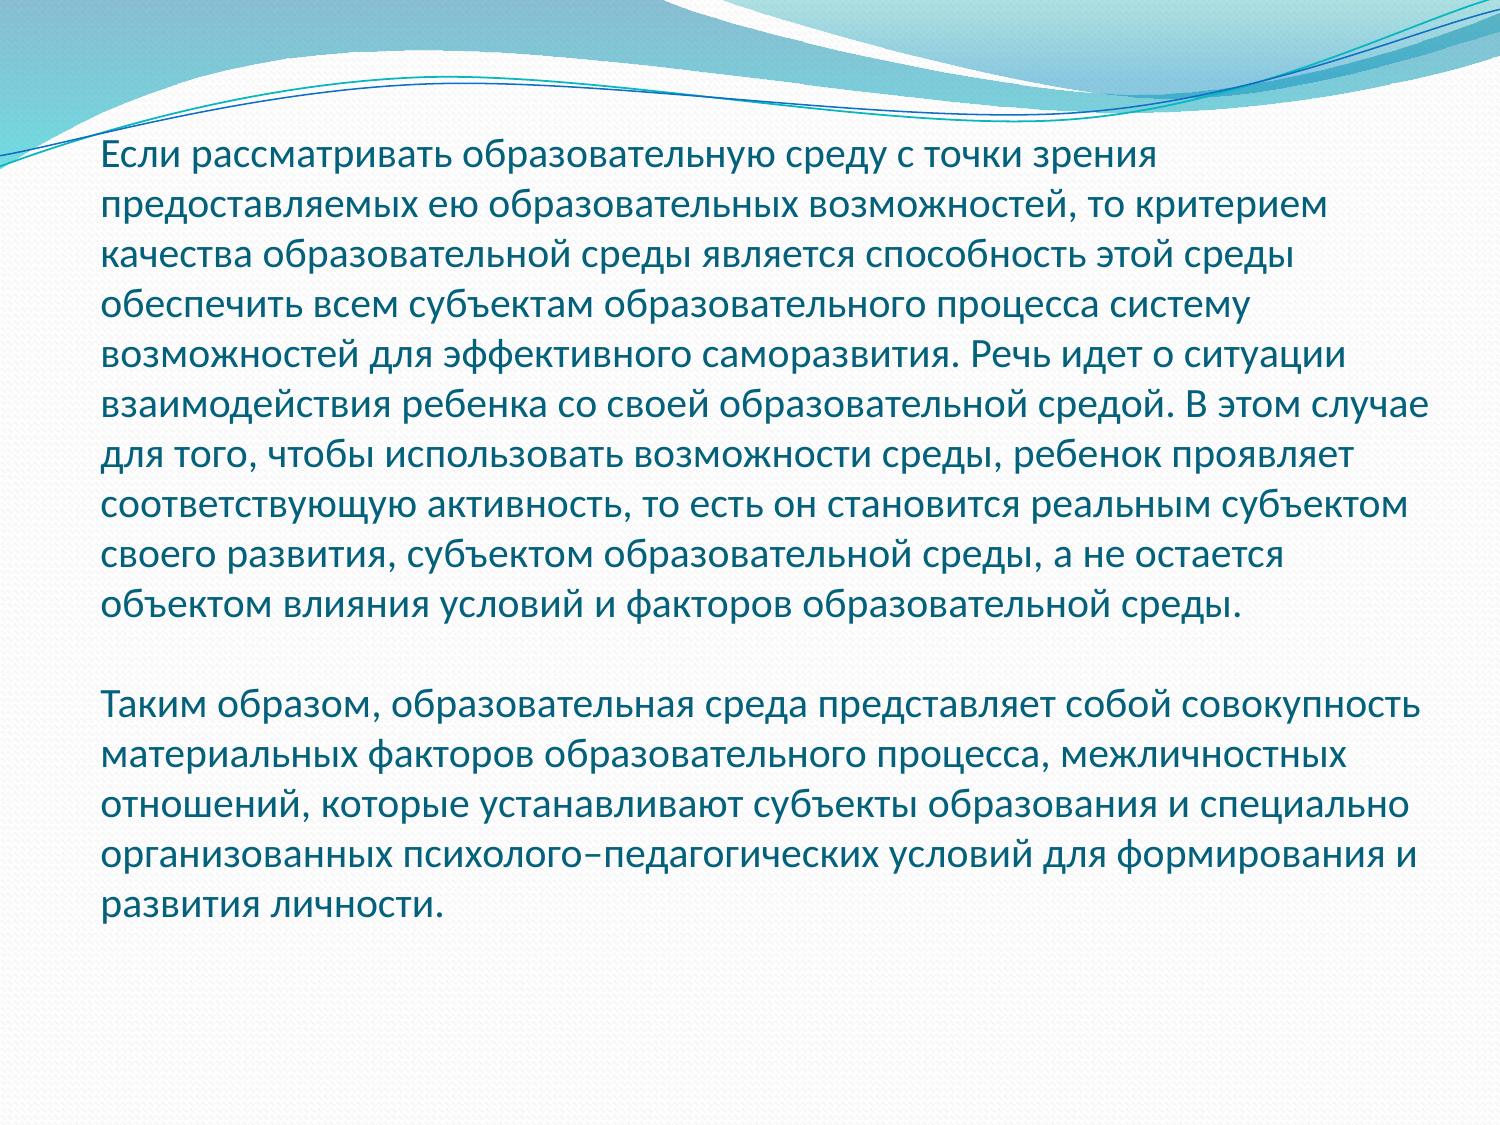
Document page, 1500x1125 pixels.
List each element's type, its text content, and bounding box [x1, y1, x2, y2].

title Если рассматривать образовательную среду с точки зрения предоставляемых ею образовательных возможностей, то критерием качества образовательной среды является способность этой среды обеспечить всем субъектам образовательного процесса систему возможностей для эффективного саморазвития. Речь идет о ситуации взаимодействия ребенка со своей образовательной средой. В этом случае для того, чтобы использовать возможности среды, ребенок проявляет соответствующую активность, то есть он становится реальным субъектом своего развития, субъектом образовательной среды, а не остается объектом влияния условий и факторов образовательной среды. Таким образом, образовательная среда представляет собой совокупность материальных факторов образовательного процесса, межличностных отношений, которые устанавливают субъекты образования и специально организованных психолого–педагогических условий для формирования и развития личности. [100, 54, 1436, 976]
